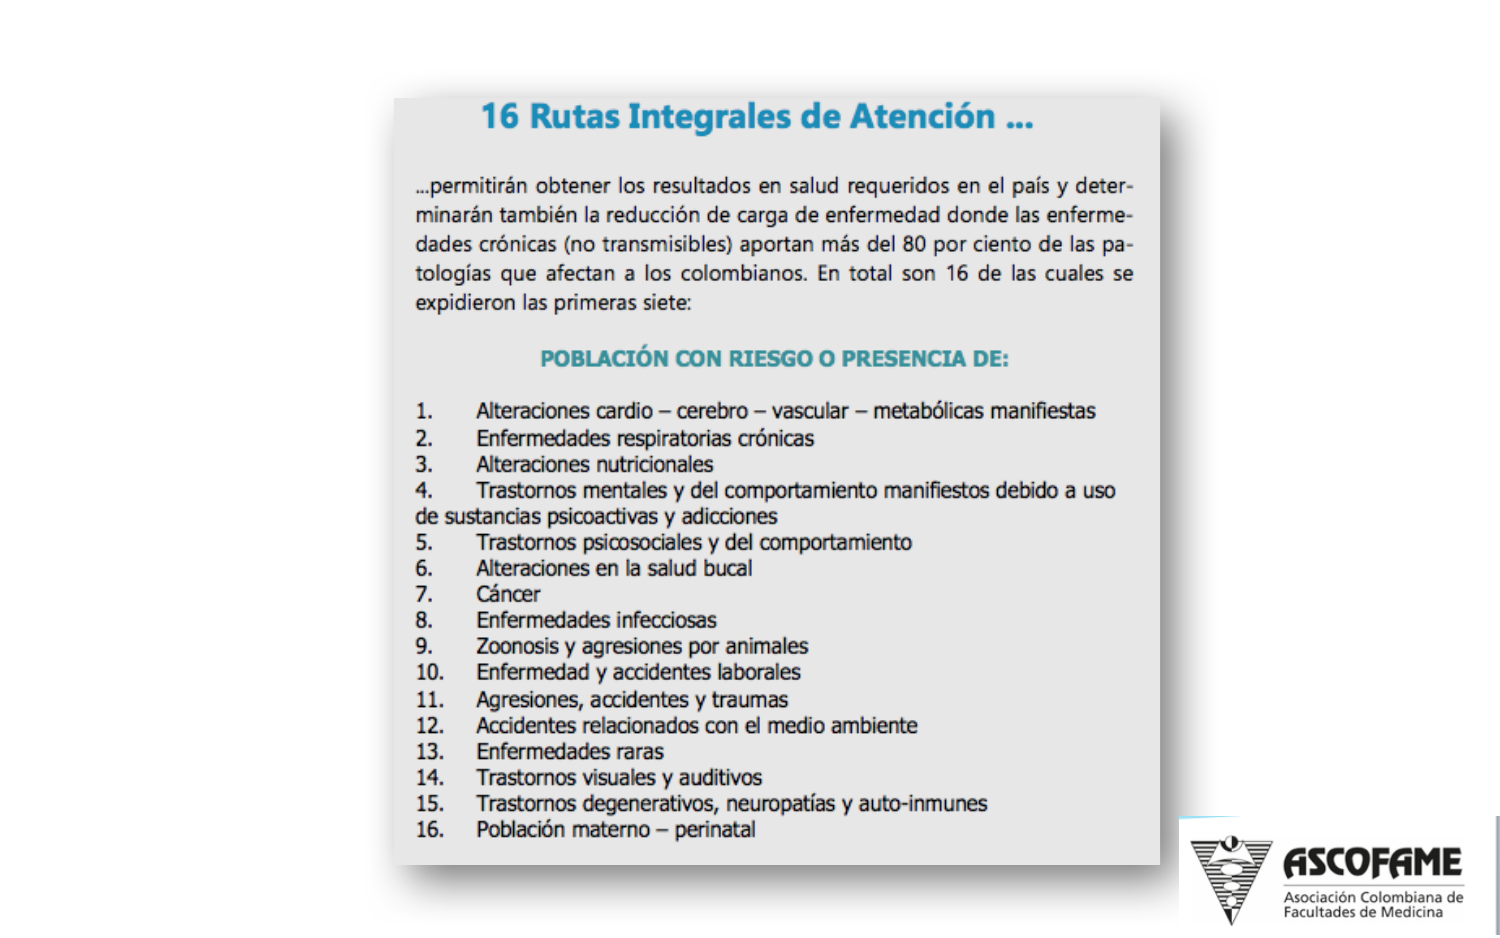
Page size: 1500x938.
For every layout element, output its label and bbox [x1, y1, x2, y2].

picture [1179, 815, 1500, 935]
picture [393, 98, 1161, 865]
